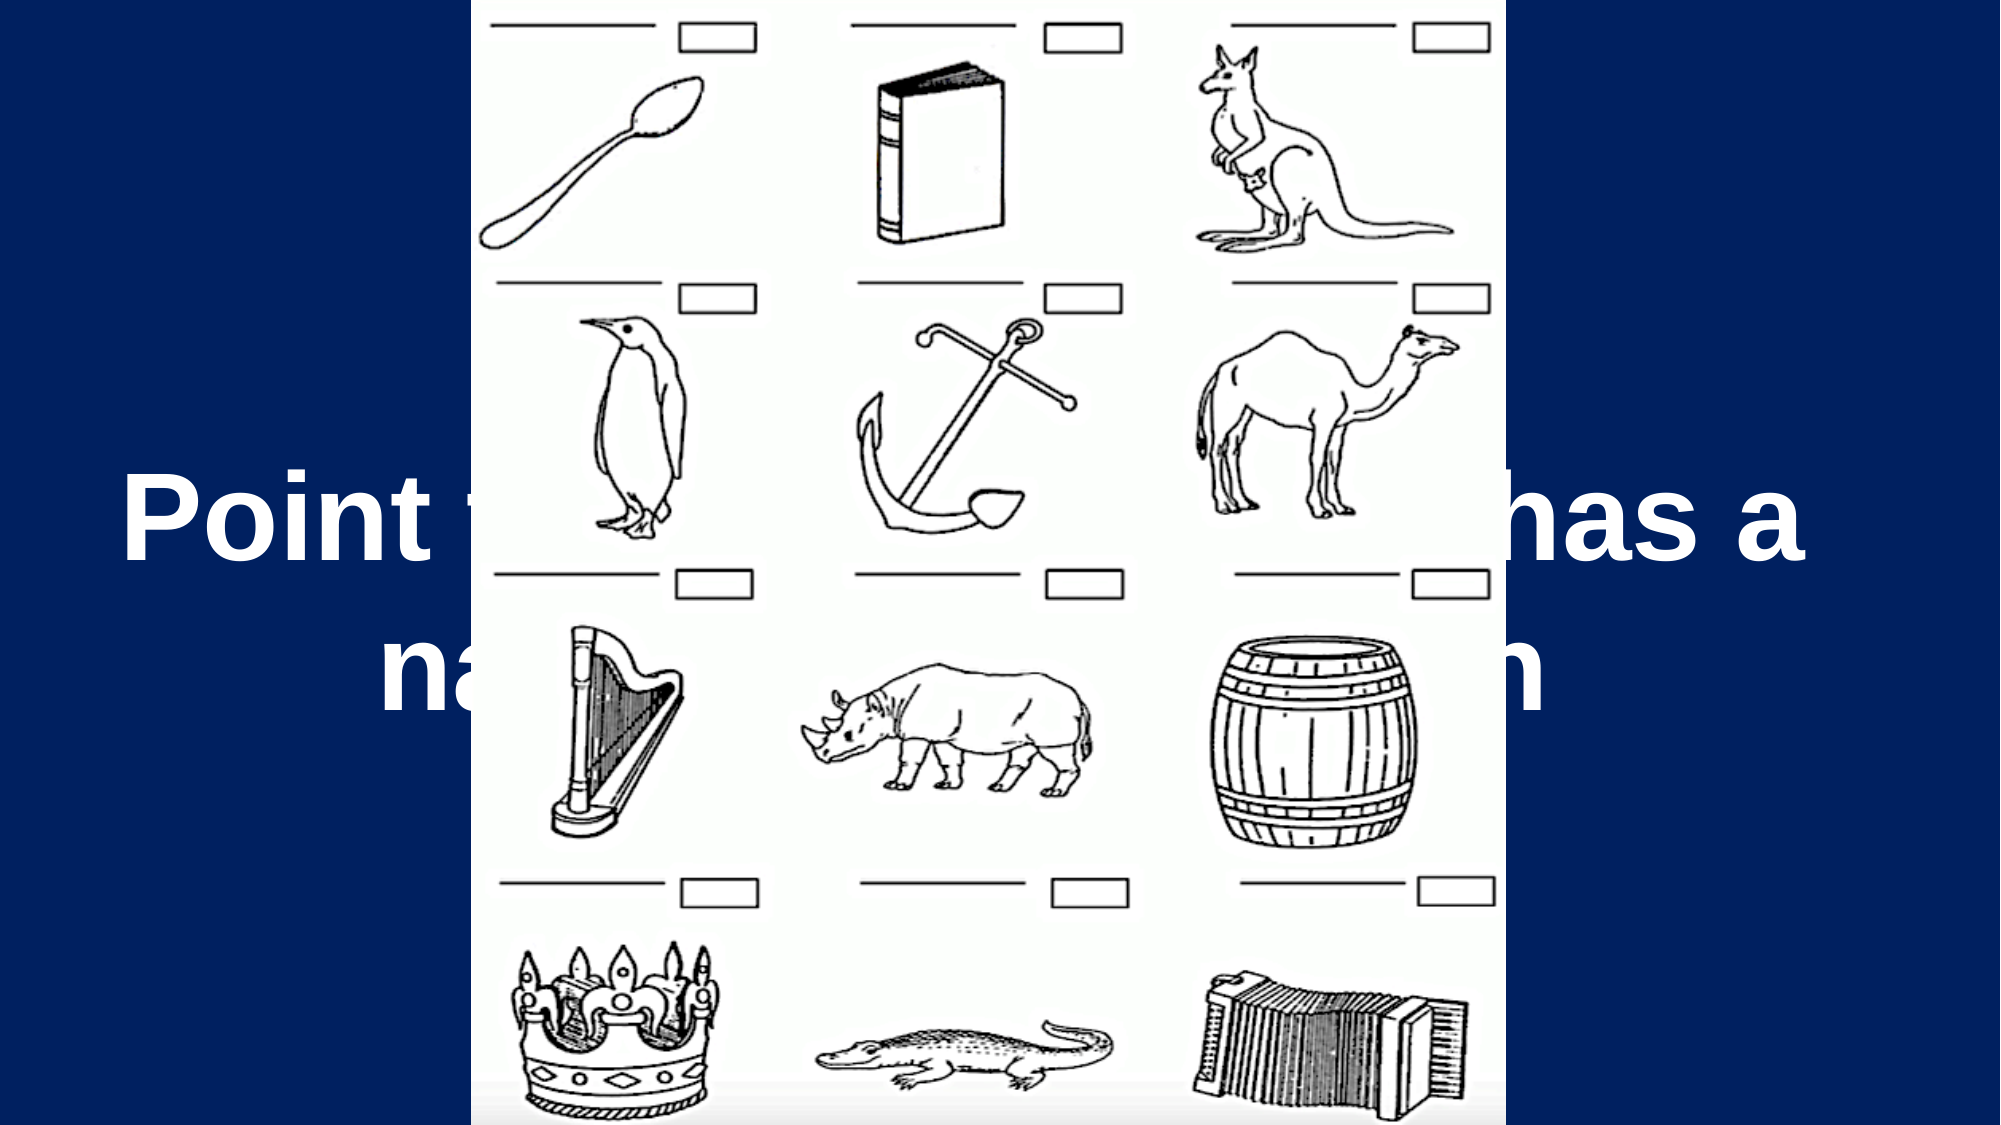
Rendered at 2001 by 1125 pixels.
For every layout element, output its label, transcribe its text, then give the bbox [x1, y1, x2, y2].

picture [470, 0, 1506, 1125]
text_box Point to the one which has a nautical connection [1506, 428, 1927, 744]
text_box Point to the one which has a nautical connection [0, 428, 470, 744]
